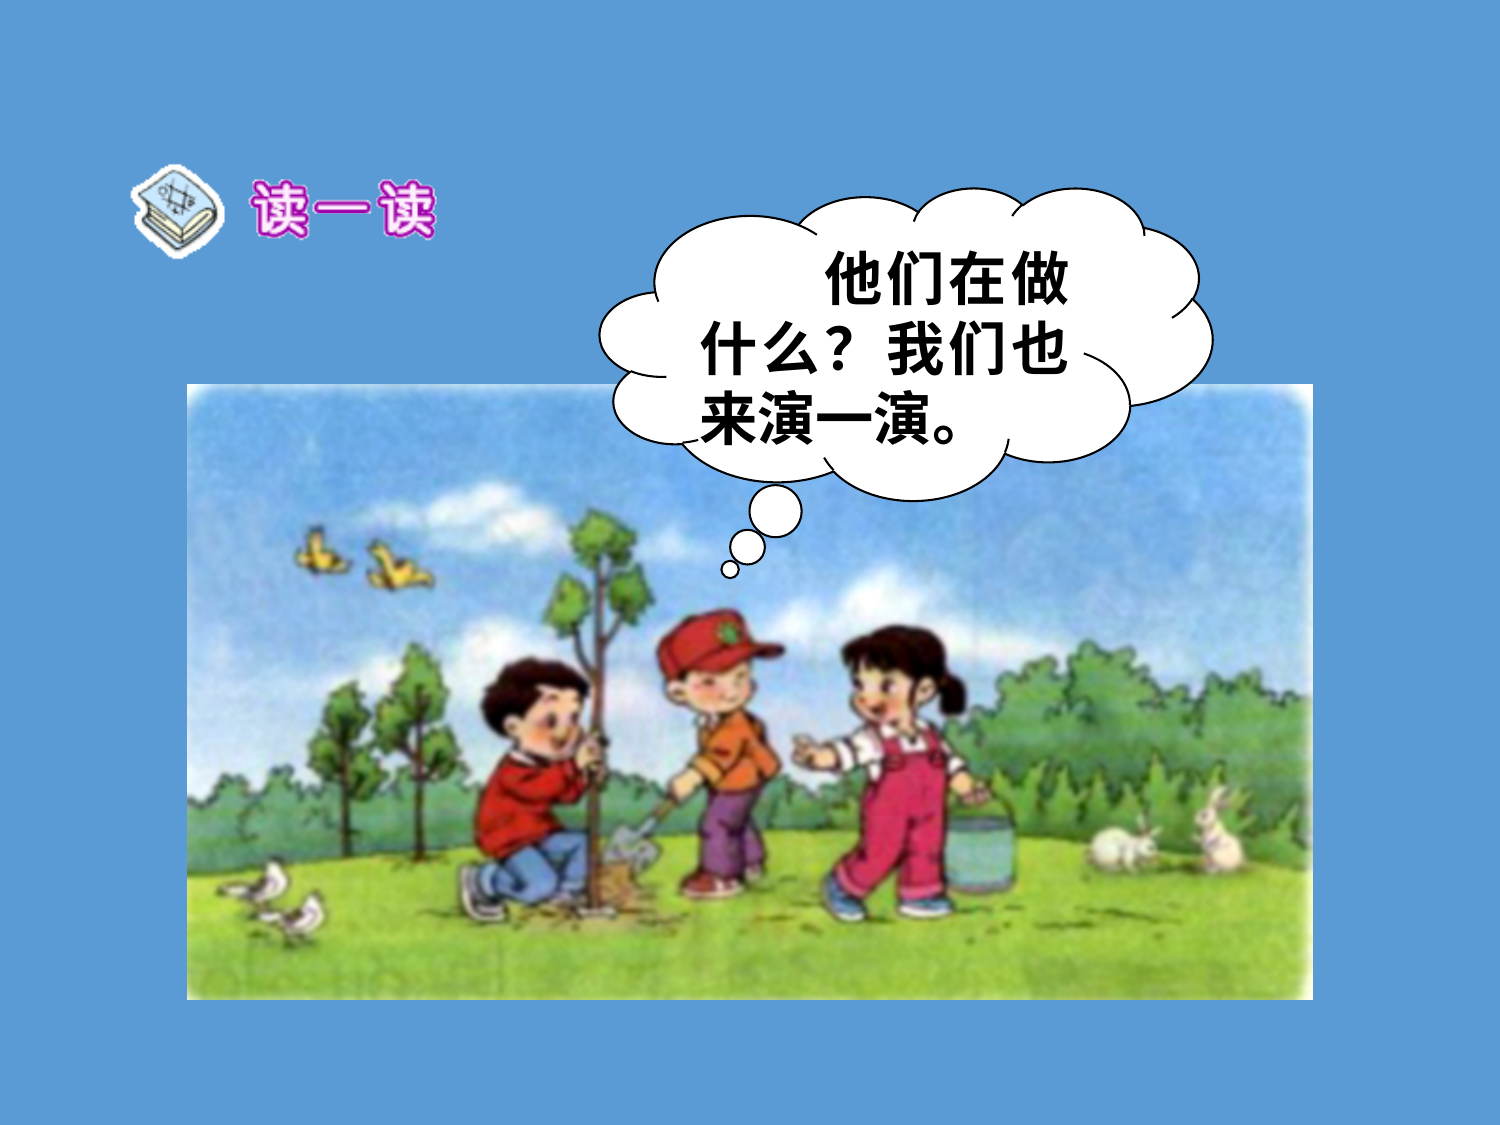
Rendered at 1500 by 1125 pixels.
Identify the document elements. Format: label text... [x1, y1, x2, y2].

picture [187, 384, 1313, 1000]
picture [120, 161, 450, 263]
text_box 他们在做什么？我们也来演一演。 [599, 188, 1213, 384]
